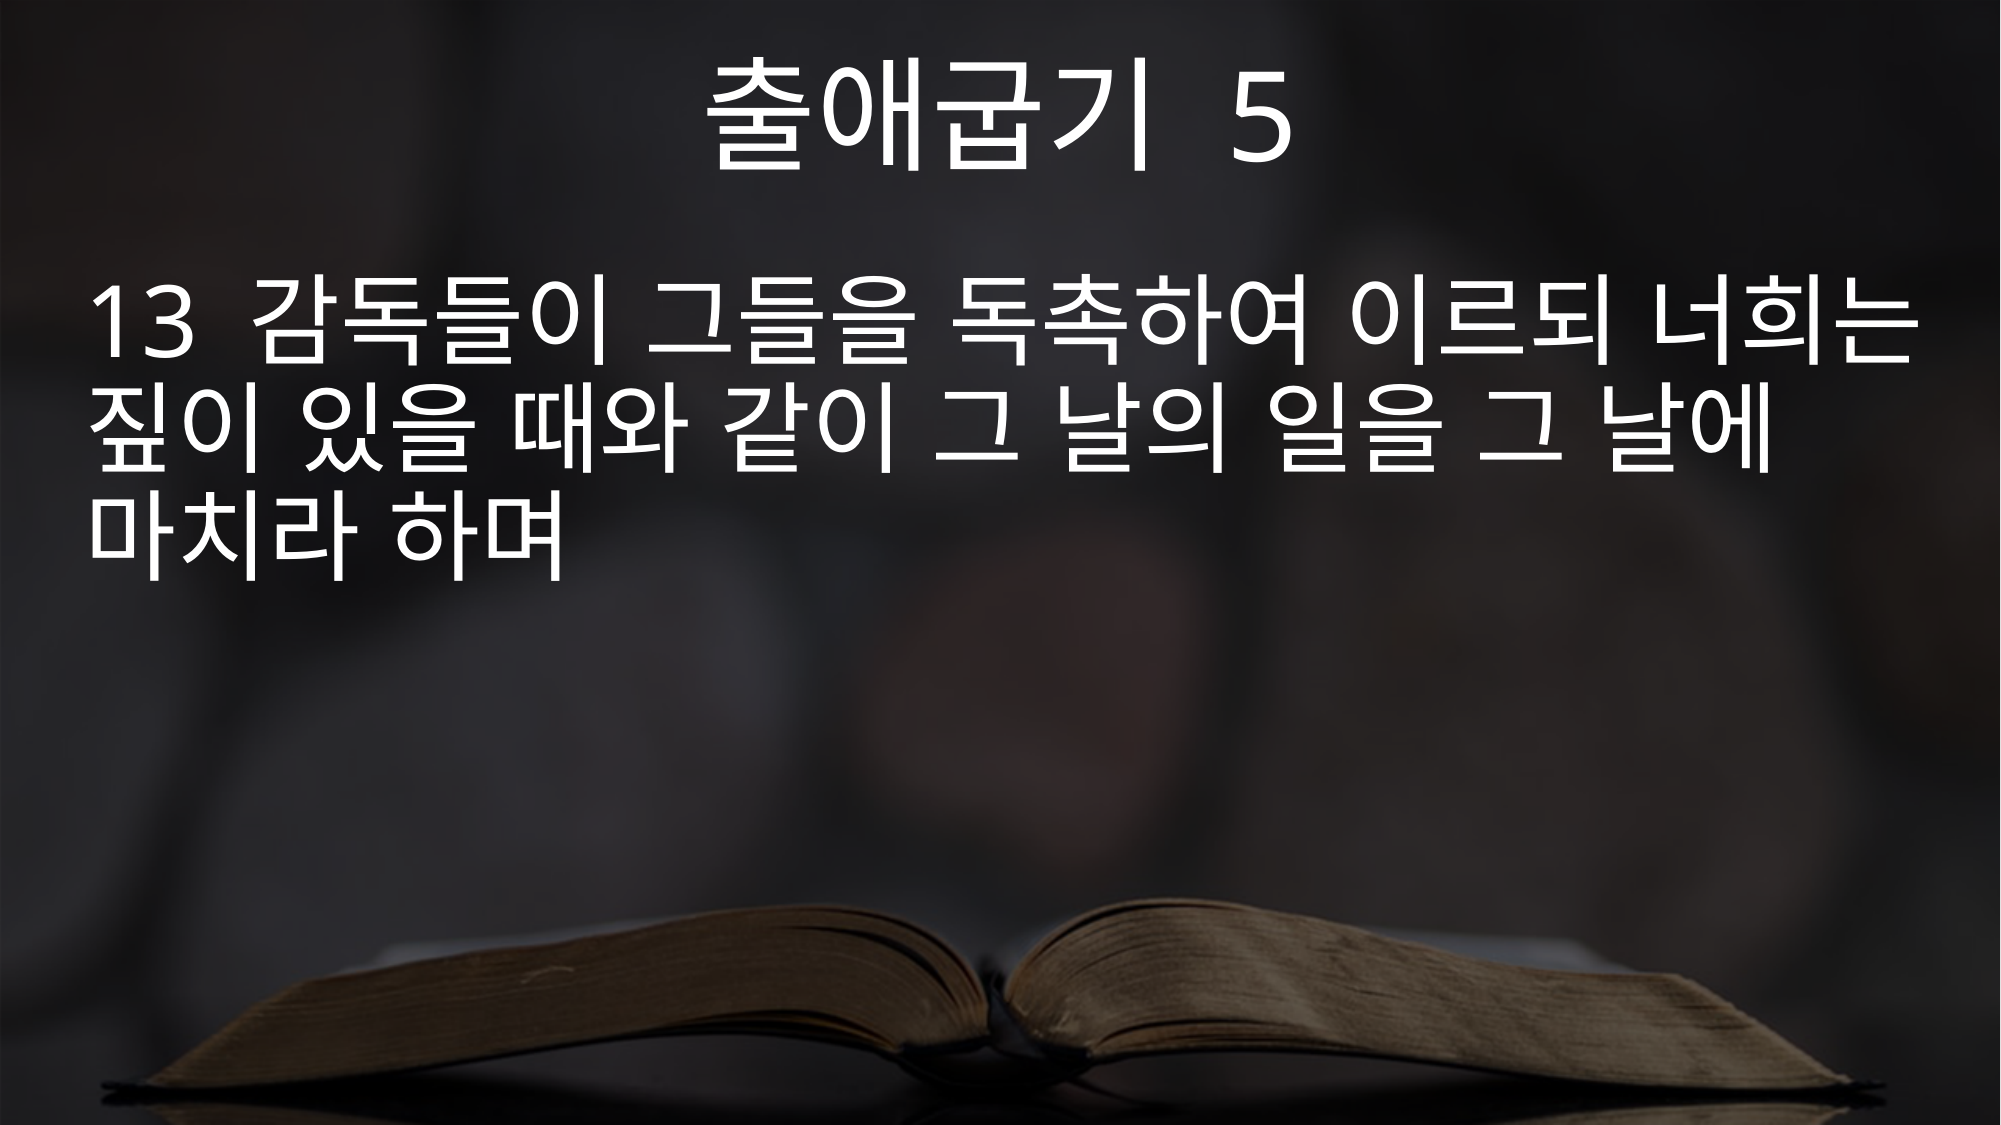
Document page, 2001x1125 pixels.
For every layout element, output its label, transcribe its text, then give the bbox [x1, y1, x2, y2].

picture [0, 0, 2001, 1125]
list 13 감독들이 그들을 독촉하여 이르되 너희는 짚이 있을 때와 같이 그 날의 일을 그 날에 마치라 하며 [69, 263, 1953, 423]
footer 출애굽기 5 [0, 32, 2000, 192]
